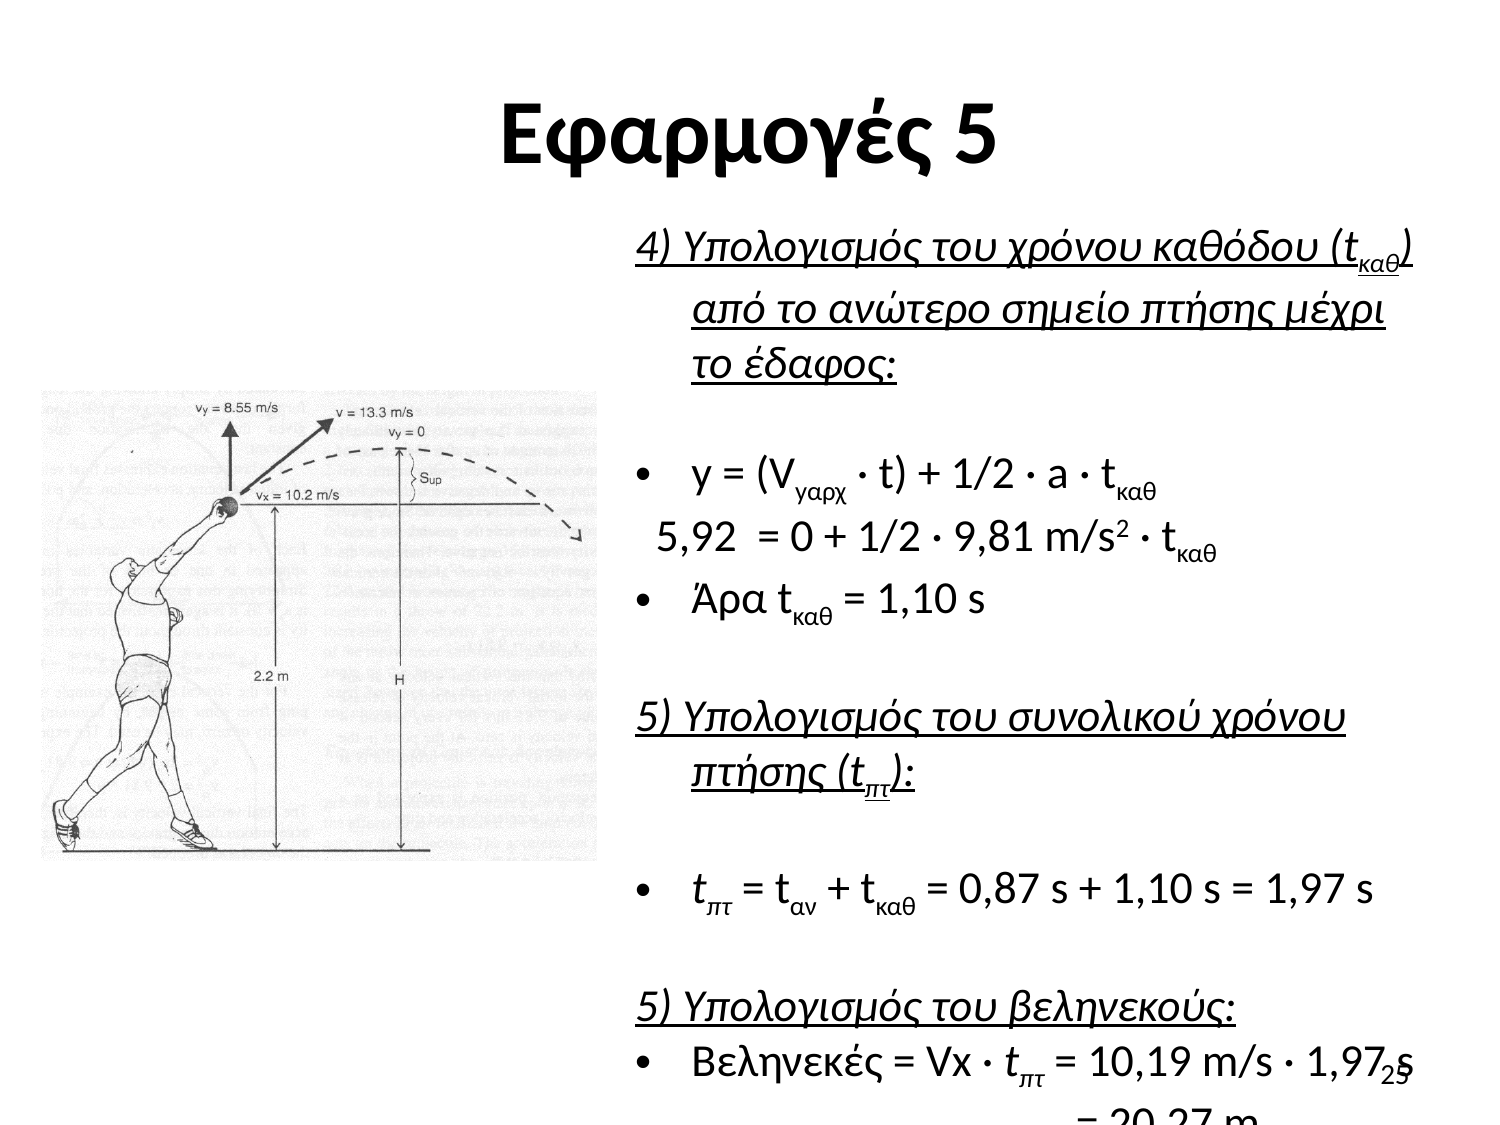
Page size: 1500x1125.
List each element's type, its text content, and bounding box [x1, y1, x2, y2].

picture [40, 390, 597, 861]
list 4) Υπολογισμός του χρόνου καθόδου (tκαθ) από το ανώτερο σημείο πτήσης μέχρι το έδαφος: y = (Vyαρχ · t) + 1/2 · a · tκαθ 5,92 = 0 + 1/2 · 9,81 m/s2 · tκαθ Άρα tκαθ = 1,10 s 5) Υπολογισμός του συνολικού χρόνου πτήσης (tπτ): tπτ = tαν + tκαθ = 0,87 s + 1,10 s = 1,97 s 5) Υπολογισμός του βεληνεκούς: Βεληνεκές = Vx · tπτ = 10,19 m/s · 1,97 s = 20,27 m [620, 207, 1447, 1103]
slide_number 25 [1074, 1042, 1425, 1103]
title Εφαρμογές 5 [75, 45, 1425, 208]
